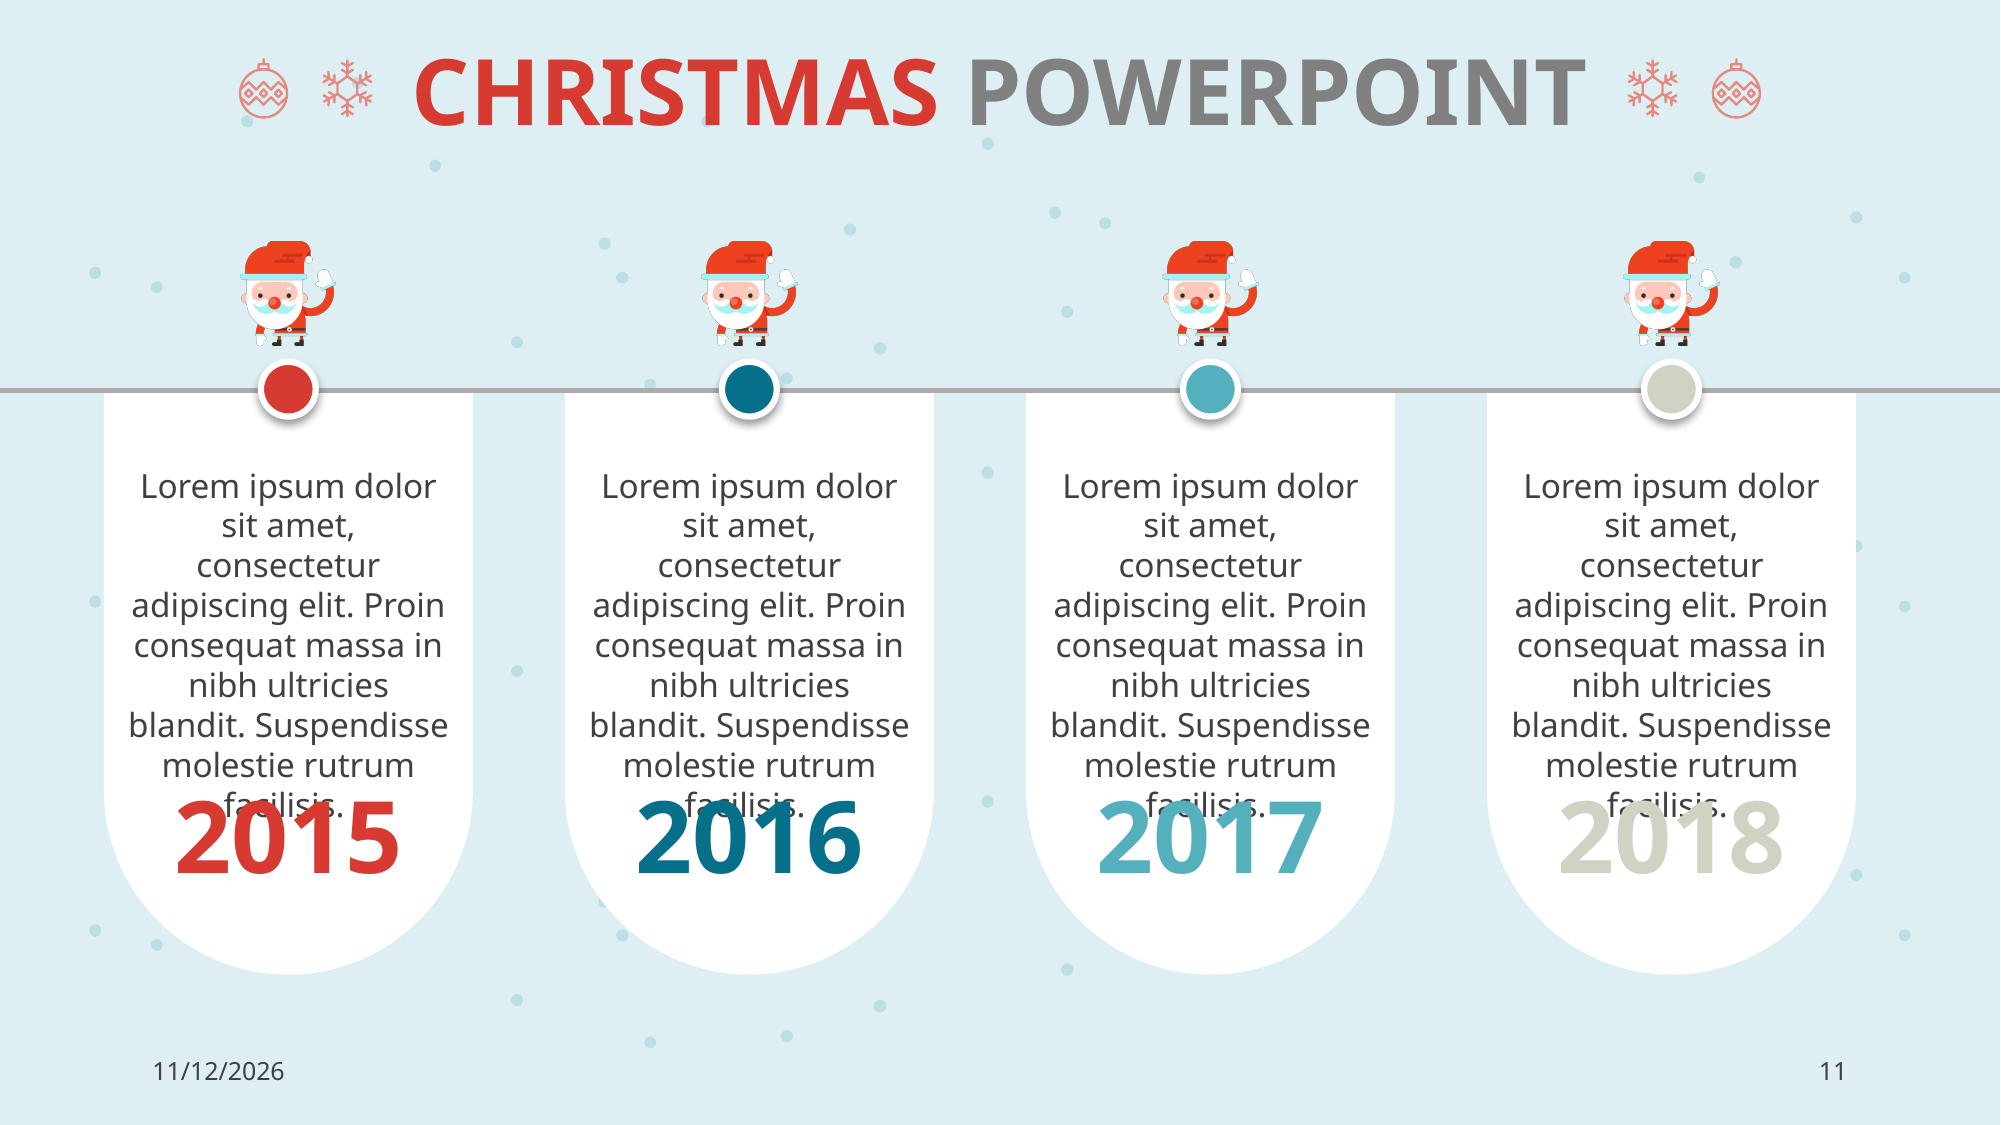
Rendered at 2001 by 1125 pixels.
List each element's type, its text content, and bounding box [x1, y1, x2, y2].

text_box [240, 59, 1760, 118]
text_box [89, 76, 1911, 390]
picture [701, 241, 798, 346]
text_box CHRISTMAS POWERPOINT [62, 33, 1938, 144]
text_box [89, 391, 1911, 1049]
picture [240, 241, 336, 346]
picture [1162, 241, 1259, 346]
slide_number 11 [1412, 1049, 1863, 1103]
picture [1623, 241, 1720, 346]
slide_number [137, 1049, 588, 1103]
